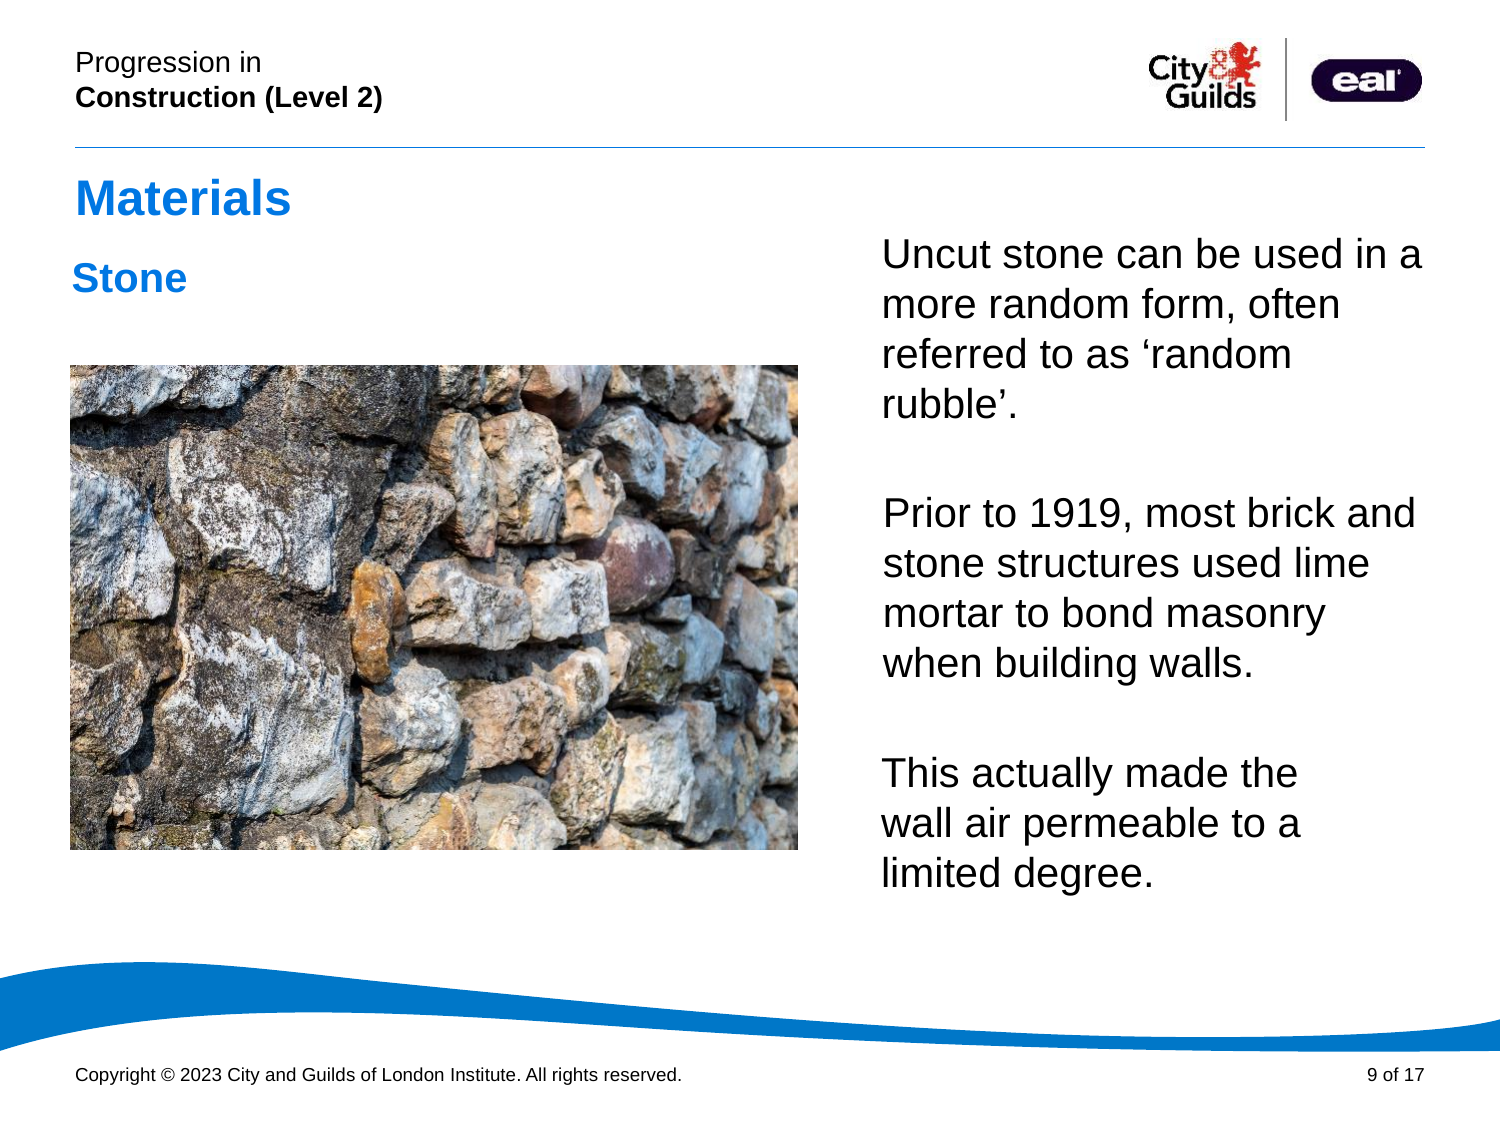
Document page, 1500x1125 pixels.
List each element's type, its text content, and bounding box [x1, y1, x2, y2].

text_box Uncut stone can be used in a more random form, often referred to as ‘random rubble’. [866, 219, 1439, 435]
text_box This actually made the wall air permeable to a limited degree. [866, 738, 1373, 904]
picture [1149, 38, 1422, 121]
text_box Stone [56, 243, 707, 309]
text_box Prior to 1919, most brick and stone structures used lime mortar to bond masonry when building walls. [868, 478, 1440, 694]
picture [70, 364, 798, 851]
title Materials [74, 165, 1426, 229]
